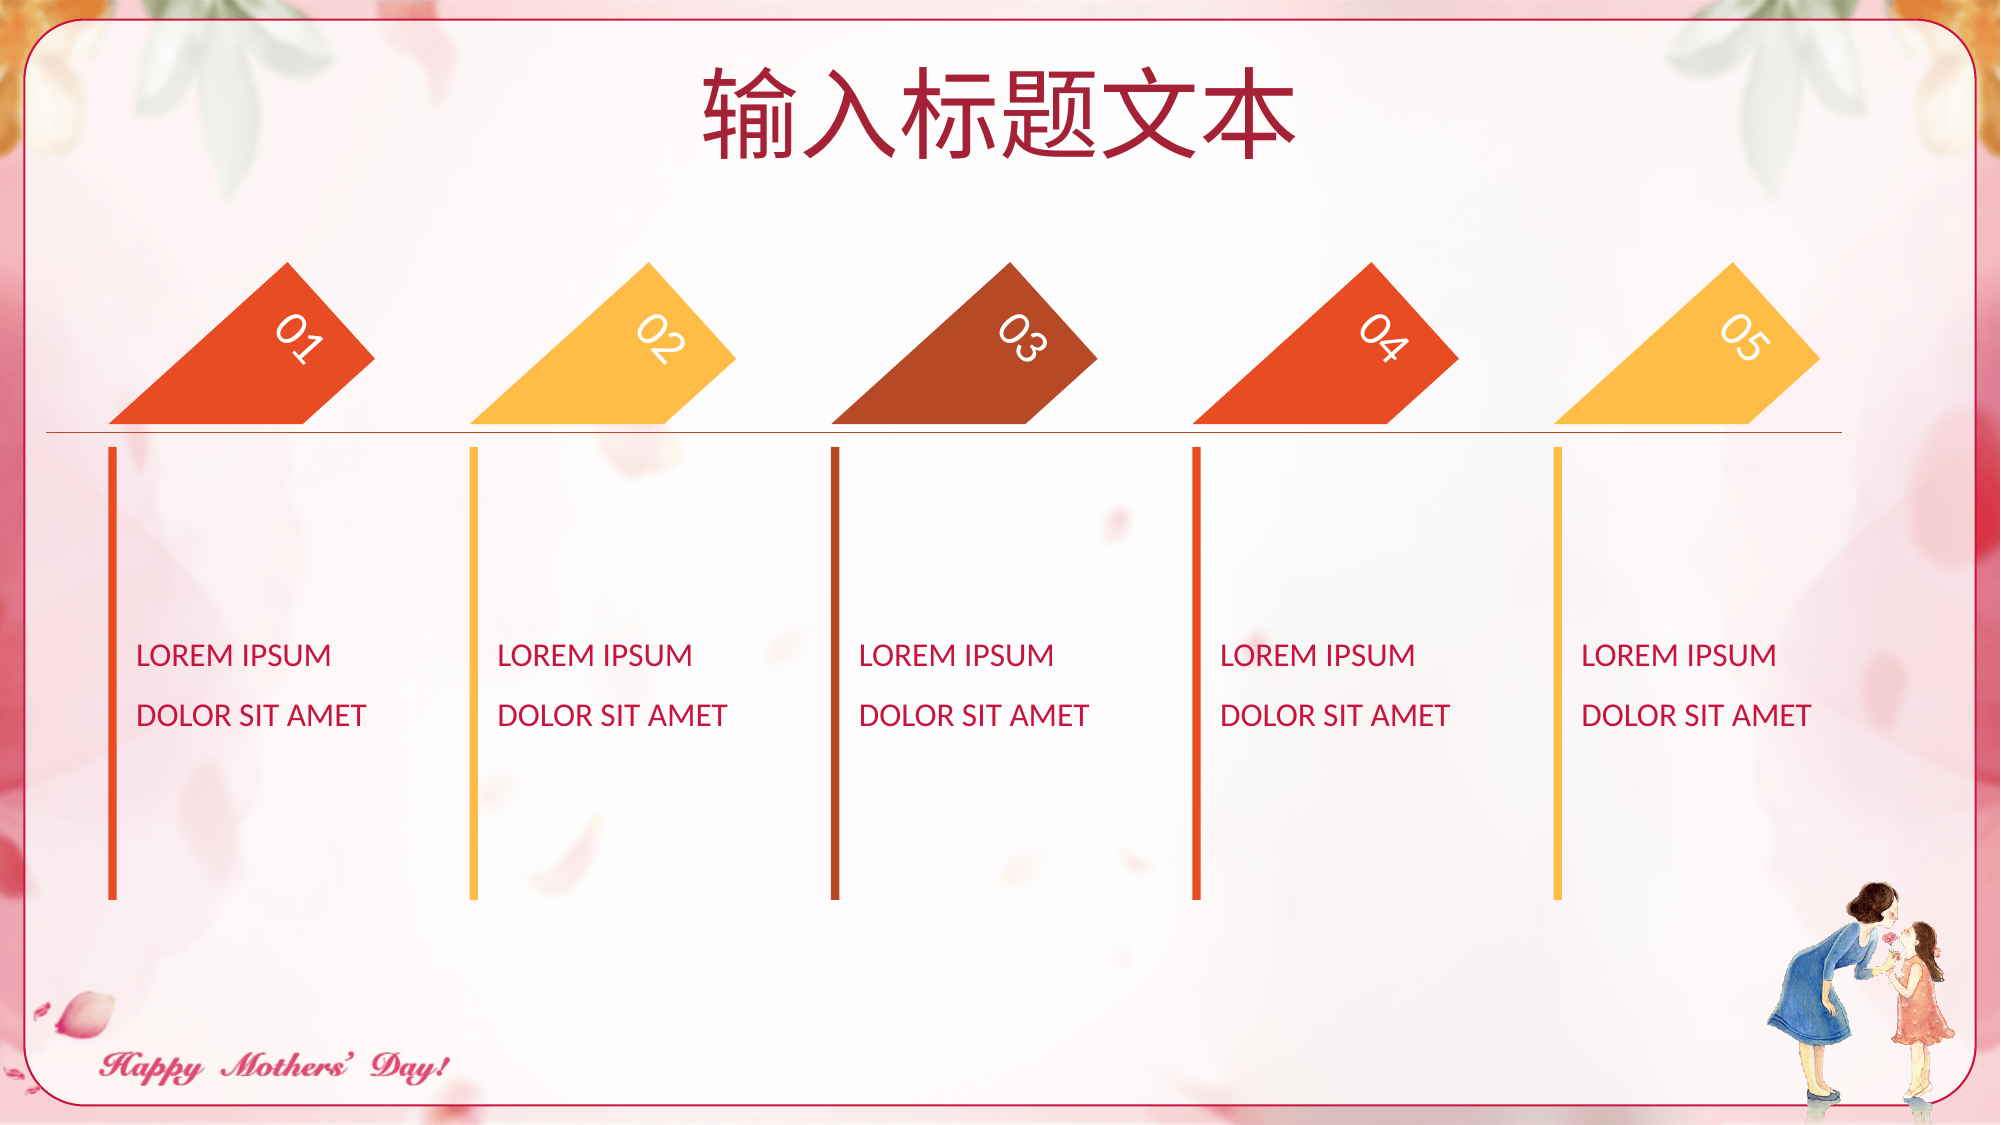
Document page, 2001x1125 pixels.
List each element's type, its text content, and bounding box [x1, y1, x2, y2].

text_box LOREM IPSUM DOLOR SIT AMET [121, 446, 417, 900]
text_box [1191, 446, 1202, 901]
text_box 05 [1550, 260, 1822, 426]
text_box [1553, 446, 1563, 901]
text_box [107, 446, 118, 901]
text_box LOREM IPSUM DOLOR SIT AMET [1205, 446, 1501, 900]
text_box 01 [105, 260, 377, 426]
picture [0, 0, 2000, 1125]
text_box LOREM IPSUM DOLOR SIT AMET [844, 446, 1139, 900]
text_box LOREM IPSUM DOLOR SIT AMET [482, 446, 778, 900]
text_box LOREM IPSUM DOLOR SIT AMET [1566, 446, 1862, 900]
text_box 04 [1189, 260, 1461, 426]
text_box 03 [828, 260, 1100, 426]
text_box 02 [466, 260, 738, 426]
text_box [830, 446, 840, 901]
text_box [469, 446, 479, 901]
text_box 输入标题文本 [685, 44, 1315, 180]
